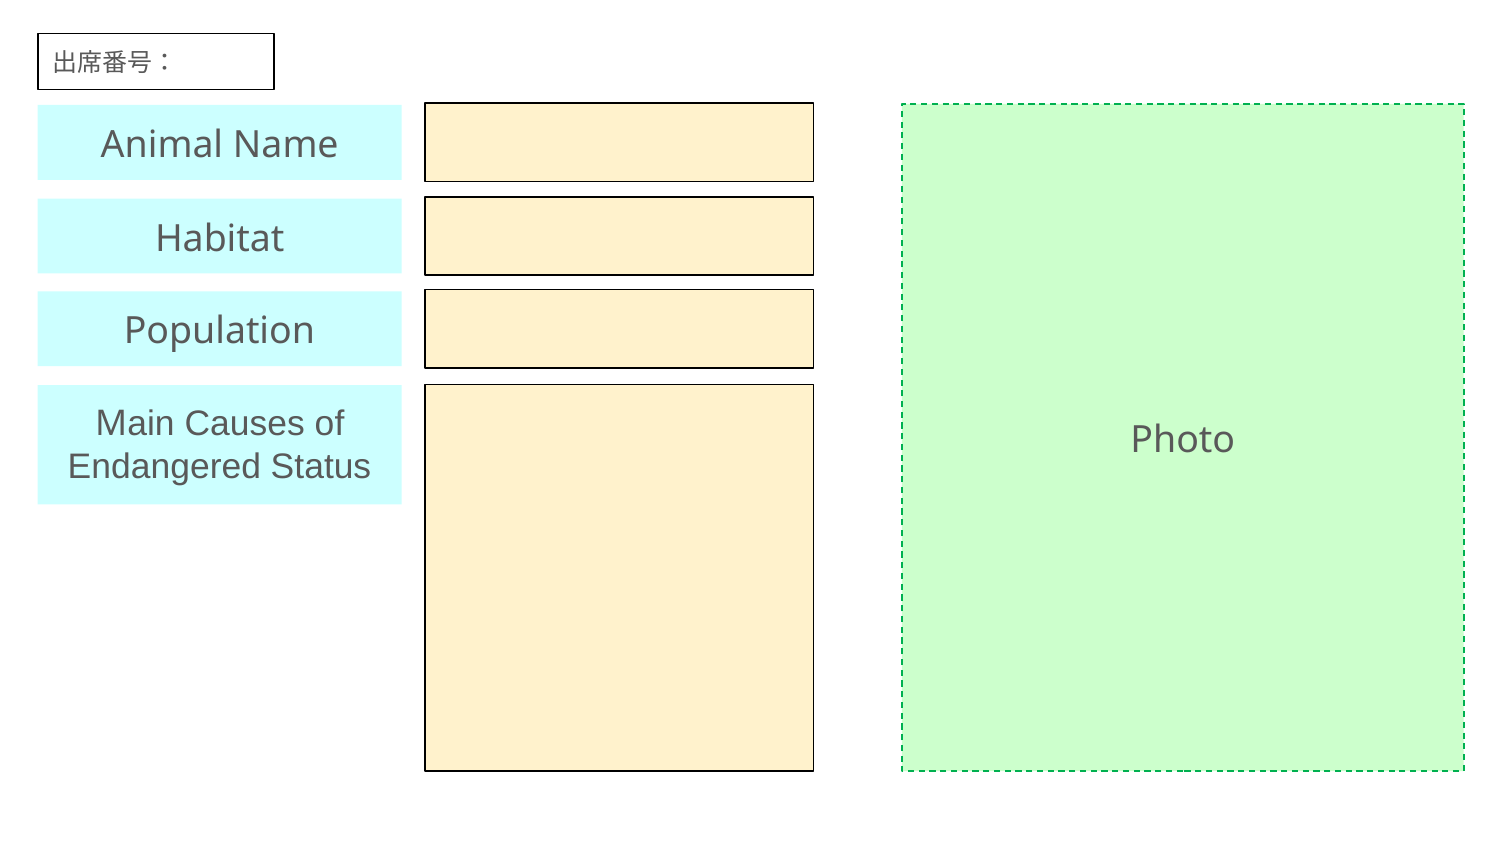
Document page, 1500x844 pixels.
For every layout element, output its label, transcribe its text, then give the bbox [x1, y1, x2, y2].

text_box Population [37, 291, 402, 367]
text_box Main Causes of Endangered Status [37, 385, 402, 505]
text_box Habitat [37, 198, 402, 274]
text_box Photo [901, 103, 1464, 772]
text_box [424, 384, 814, 772]
text_box [424, 196, 814, 276]
text_box [424, 103, 814, 182]
text_box [424, 289, 814, 368]
text_box 出席番号： [37, 33, 275, 90]
text_box Animal Name [37, 104, 402, 180]
